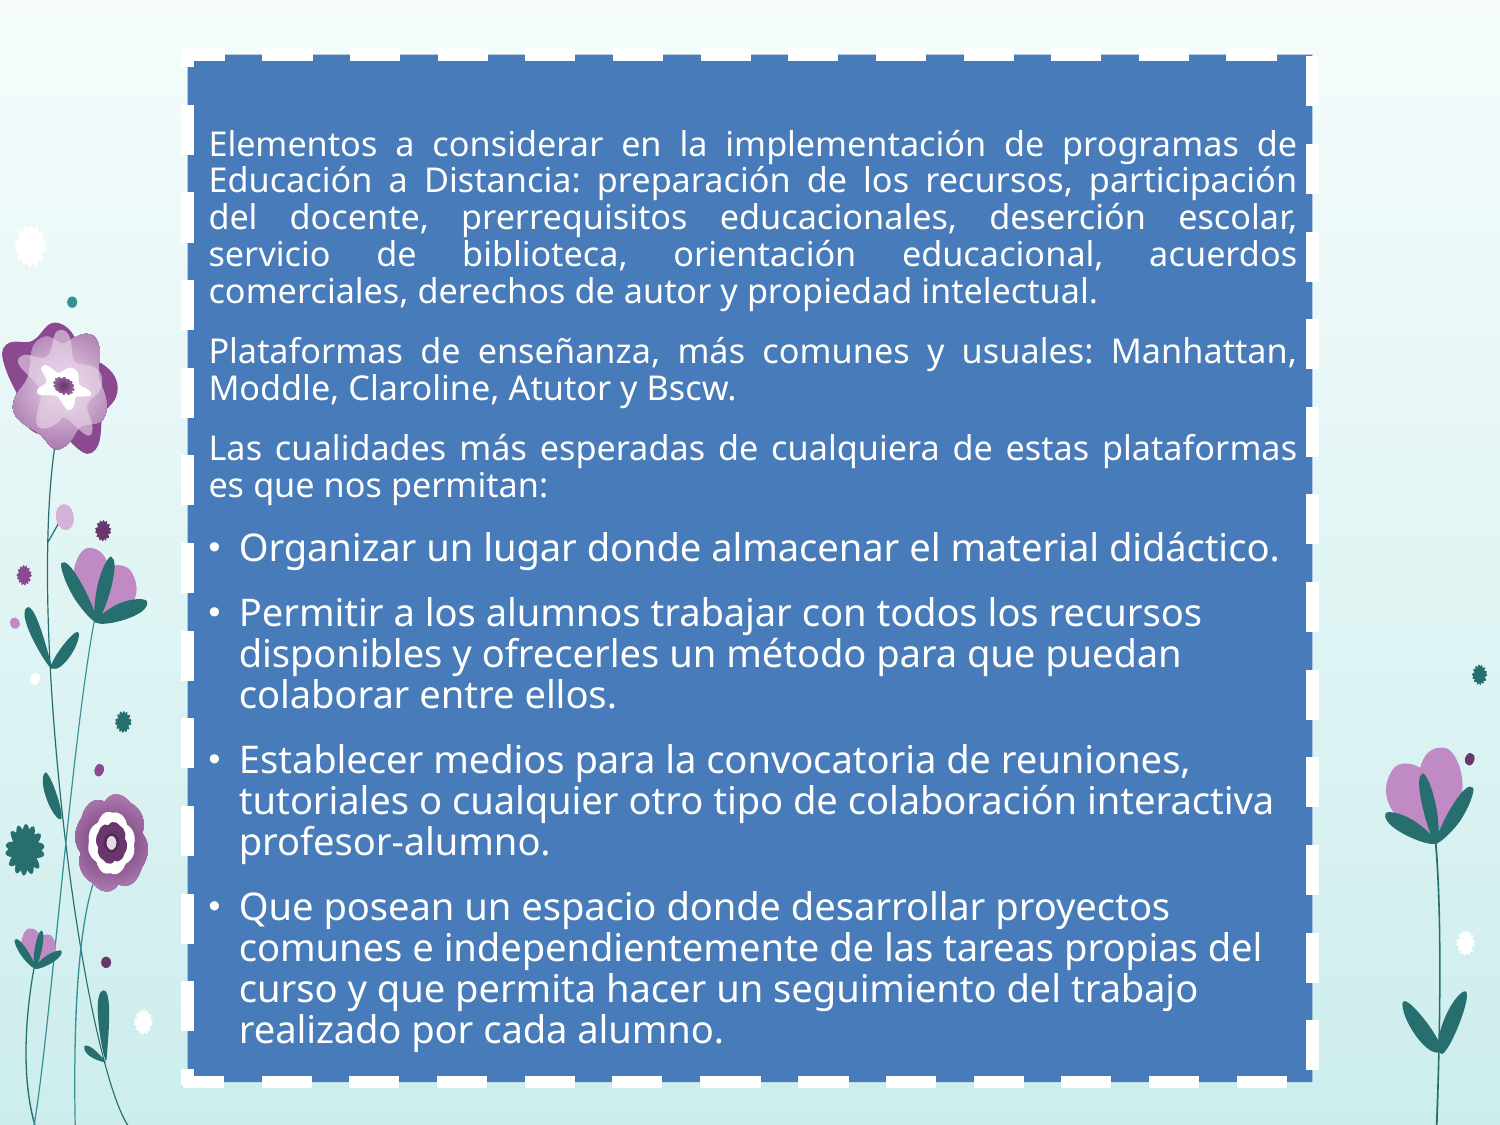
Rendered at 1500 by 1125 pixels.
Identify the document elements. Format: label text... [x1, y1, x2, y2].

list Elementos a considerar en la implementación de programas de Educación a Distancia: preparación de los recursos, participación del docente, prerrequisitos educacionales, deserción escolar, servicio de biblioteca, orientación educacional, acuerdos comerciales, derechos de autor y propiedad intelectual. Plataformas de enseñanza, más comunes y usuales: Manhattan, Moddle, Claroline, Atutor y Bscw. Las cualidades más esperadas de cualquiera de estas plataformas es que nos permitan: Organizar un lugar donde almacenar el material didáctico. Permitir a los alumnos trabajar con todos los recursos disponibles y ofrecerles un método para que puedan colaborar entre ellos. Establecer medios para la convocatoria de reuniones, tutoriales o cualquier otro tipo de colaboración interactiva profesor-alumno. Que posean un espacio donde desarrollar proyectos comunes e independientemente de las tareas propias del curso y que permita hacer un seguimiento del trabajo realizado por cada alumno. [185, 52, 1315, 1084]
